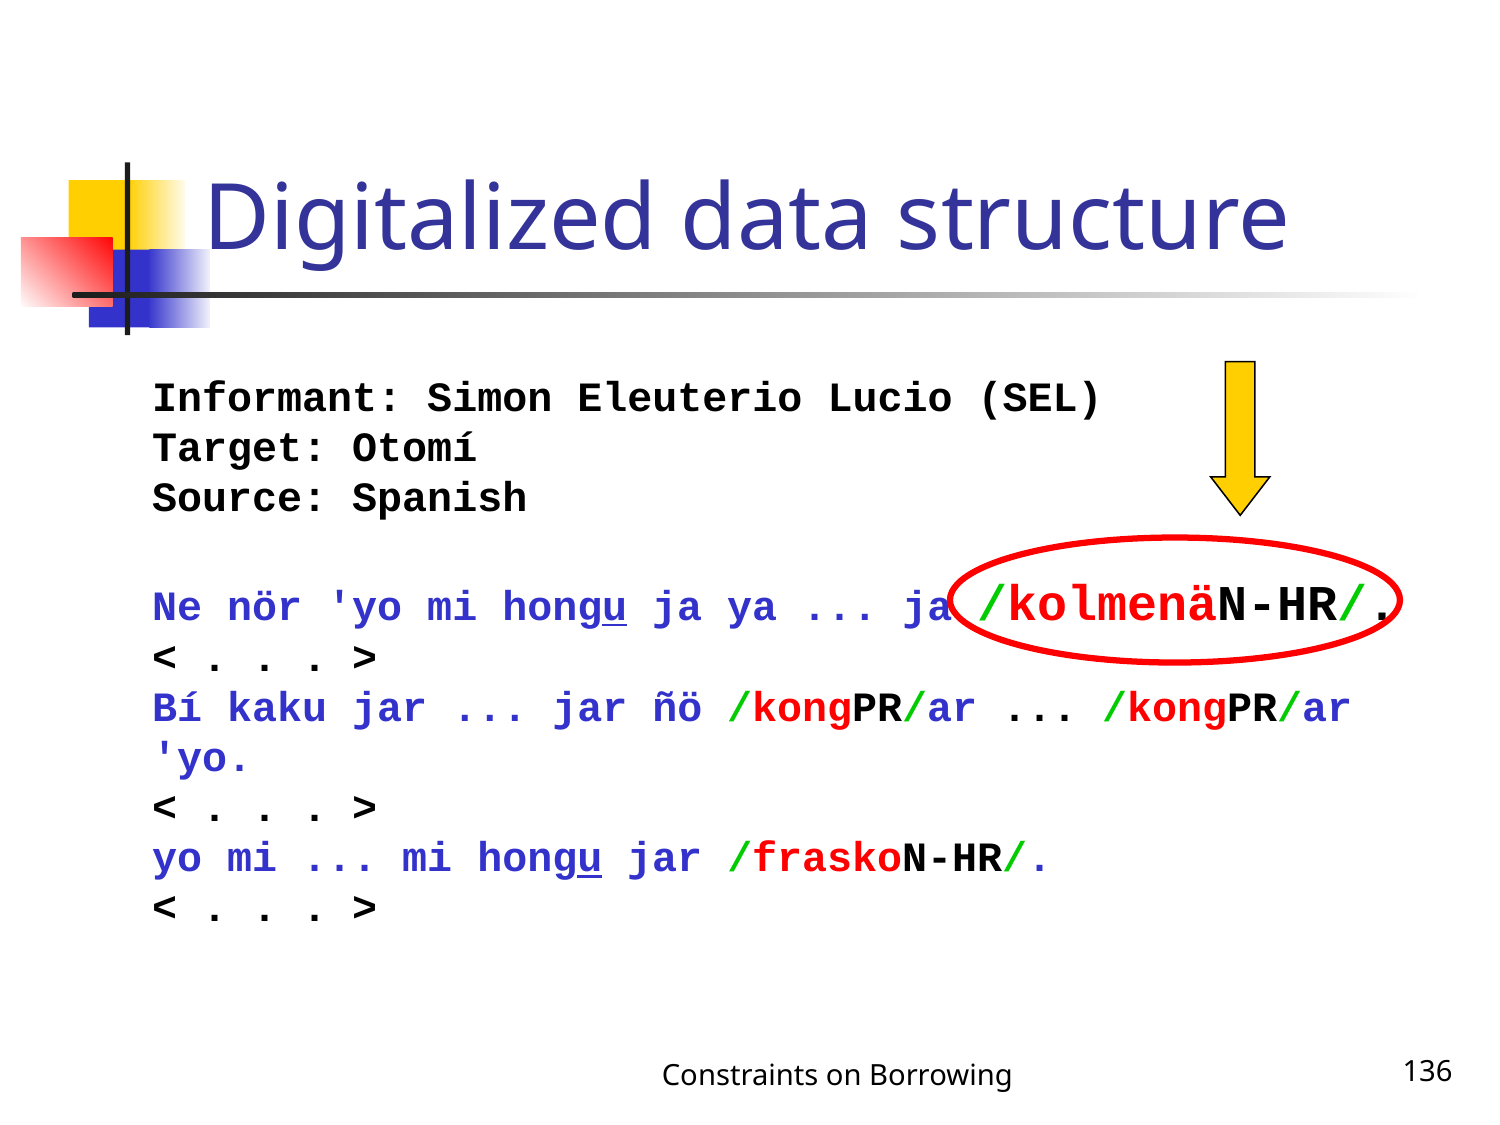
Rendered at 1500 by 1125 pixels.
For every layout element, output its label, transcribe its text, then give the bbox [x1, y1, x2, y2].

text_box Informant: Simon Eleuterio Lucio (SEL) Target: Otomí Source: Spanish Ne nör 'yo mi hongu ja ya ... ja /kolmenäN-HR/. < . . . > Bí kaku jar ... jar ñö /kongPR/ar ... /kongPR/ar 'yo. < . . . > yo mi ... mi hongu jar /fraskoN-HR/. < . . . > [137, 362, 1425, 938]
footer Constraints on Borrowing [599, 1023, 1076, 1100]
slide_number 136 [1154, 1023, 1468, 1100]
text_box [949, 537, 1400, 663]
text_box [1210, 361, 1270, 516]
title Digitalized data structure [188, 34, 1468, 276]
